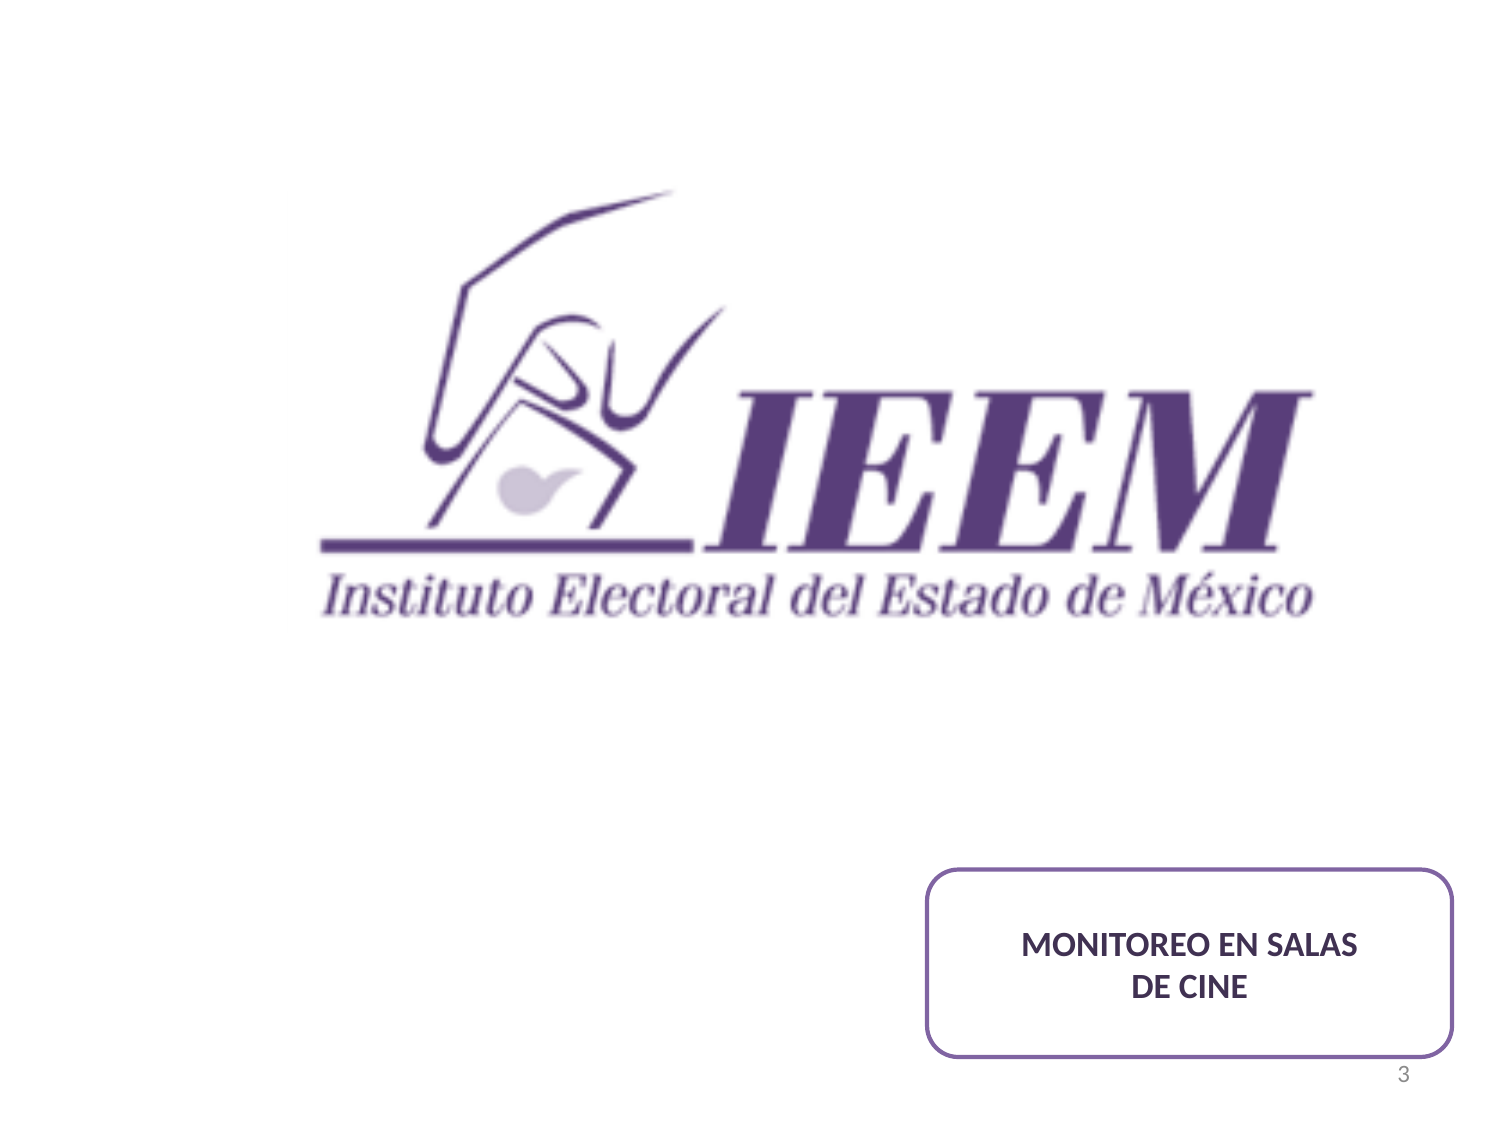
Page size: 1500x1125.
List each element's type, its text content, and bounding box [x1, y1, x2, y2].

text_box [1374, 867, 1455, 1059]
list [286, 157, 1374, 666]
text_box [924, 867, 1005, 1060]
title MONITOREO EN SALAS DE CINE [1005, 862, 1374, 1064]
slide_number 3 [1074, 1042, 1425, 1103]
